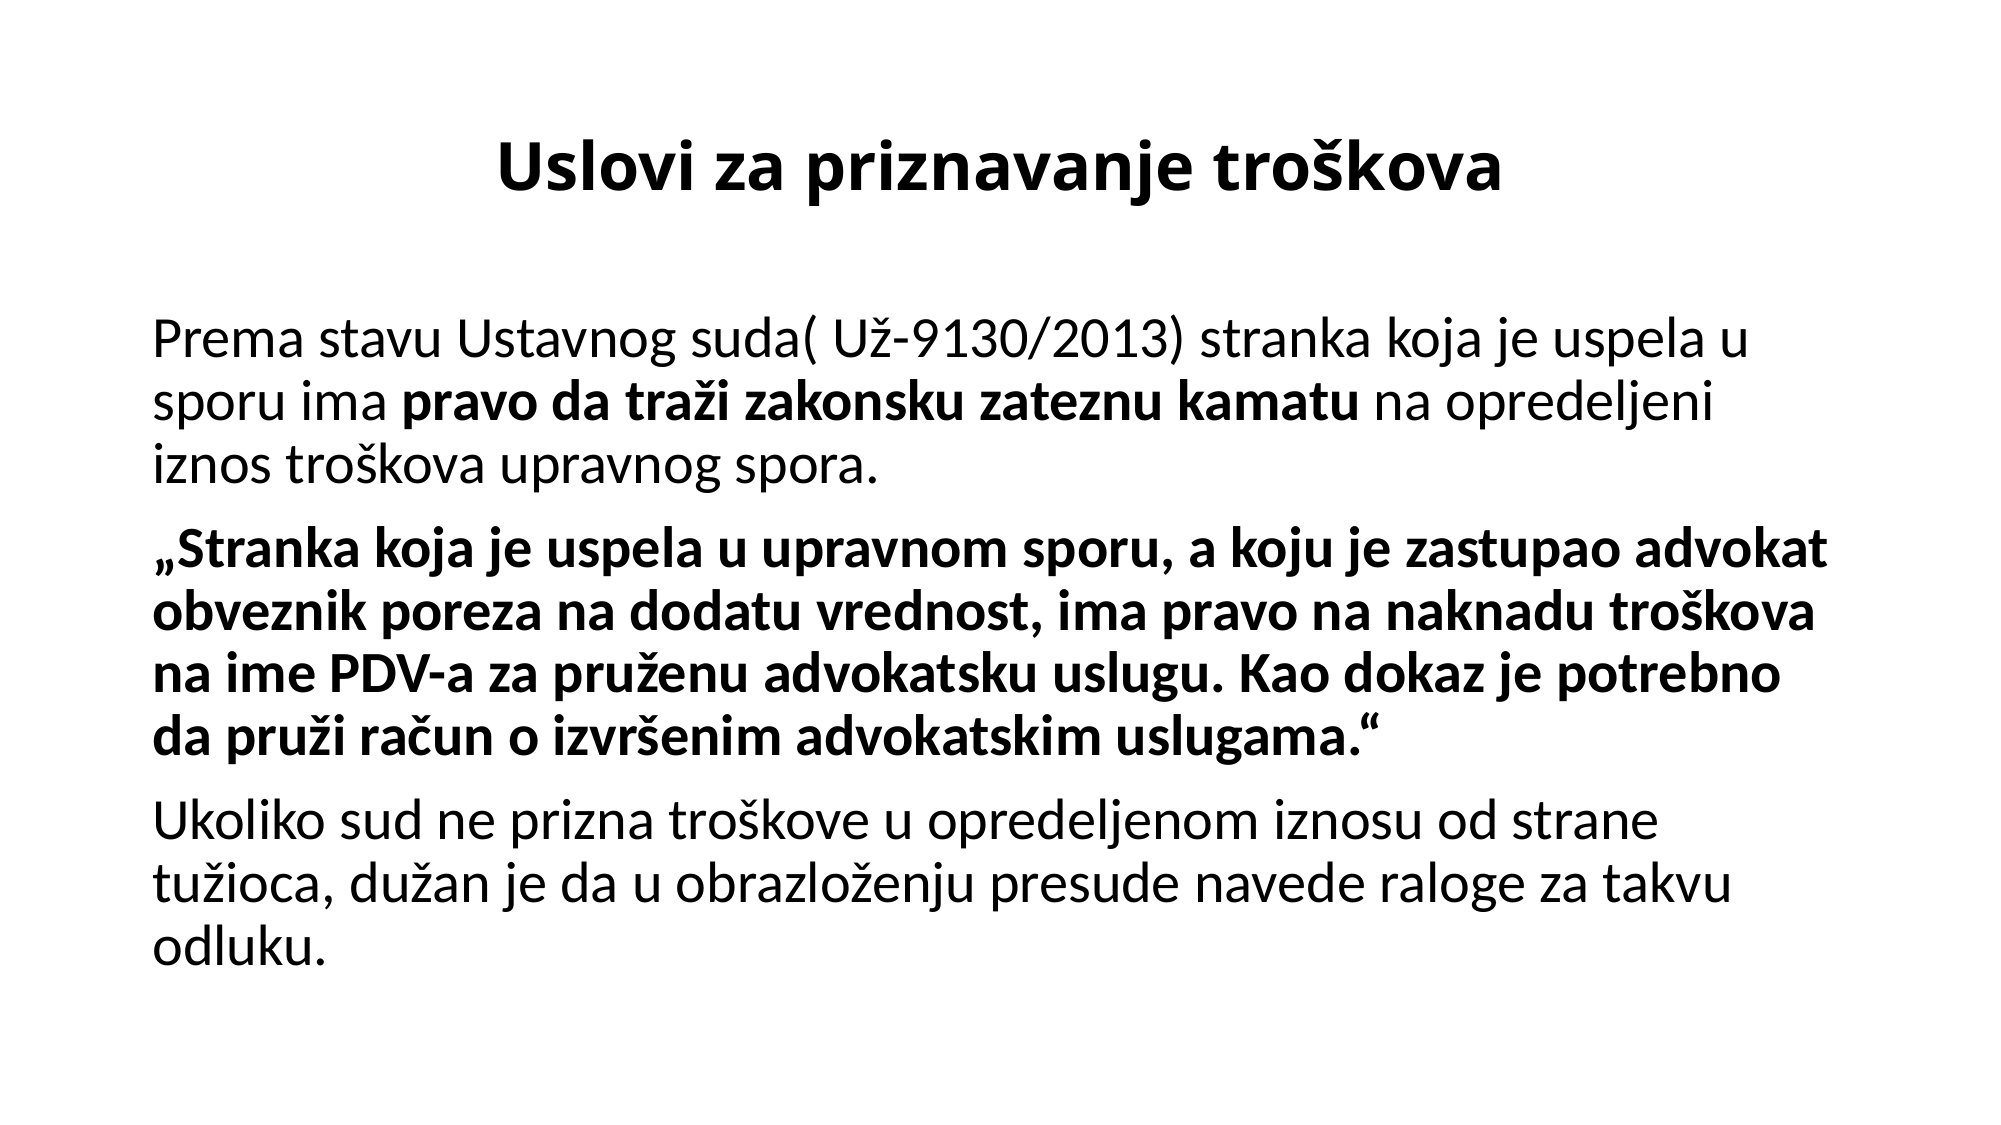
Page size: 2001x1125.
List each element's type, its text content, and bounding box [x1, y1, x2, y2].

title Uslovi za priznavanje troškova [137, 59, 1863, 278]
list Prema stavu Ustavnog suda( Už-9130/2013) stranka koja je uspela u sporu ima pravo da traži zakonsku zateznu kamatu na opredeljeni iznos troškova upravnog spora. „Stranka koja je uspela u upravnom sporu, a koju je zastupao advokat obveznik poreza na dodatu vrednost, ima pravo na naknadu troškova na ime PDV-a za pruženu advokatsku uslugu. Kao dokaz je potrebno da pruži račun o izvršenim advokatskim uslugama.“ Ukoliko sud ne prizna troškove u opredeljenom iznosu od strane tužioca, dužan je da u obrazloženju presude navede raloge za takvu odluku. [137, 299, 1863, 1014]
